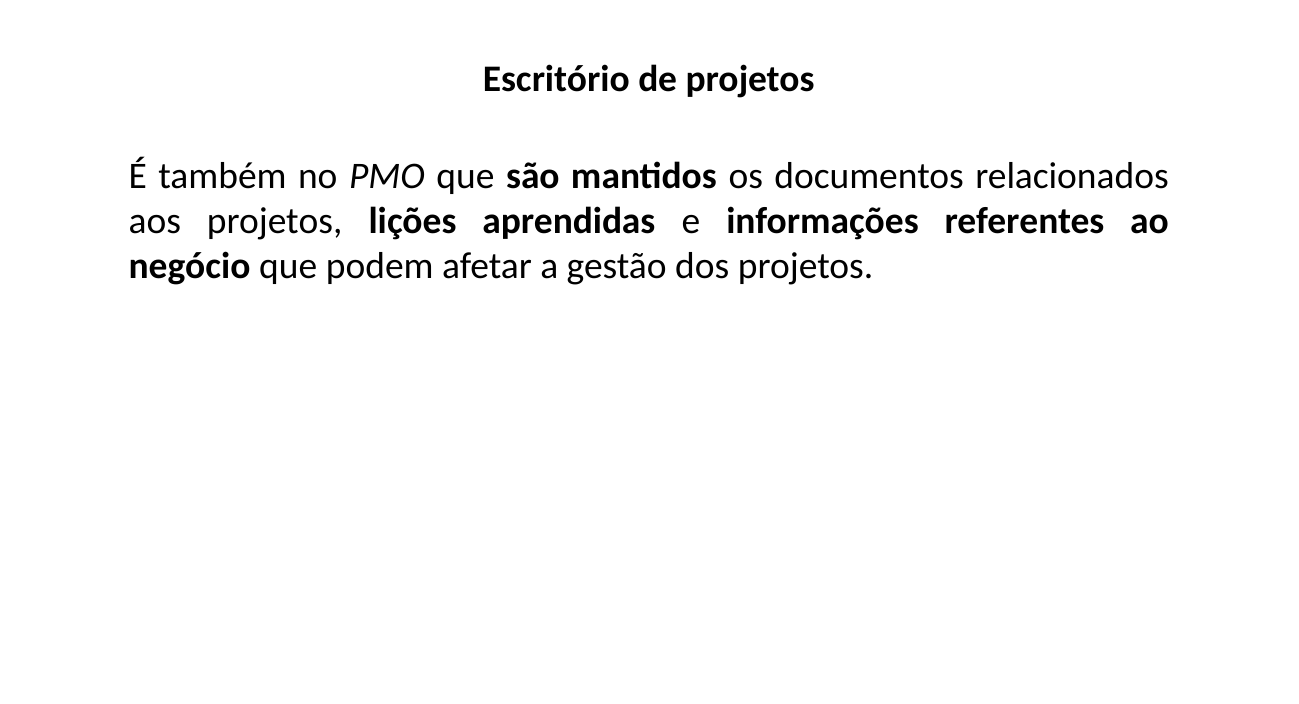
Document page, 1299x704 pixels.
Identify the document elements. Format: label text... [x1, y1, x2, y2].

text_box É também no PMO que são mantidos os documentos relacionados aos projetos, lições aprendidas e informações referentes ao negócio que podem afetar a gestão dos projetos. [117, 145, 1181, 559]
text_box Escritório de projetos [0, 46, 1299, 108]
